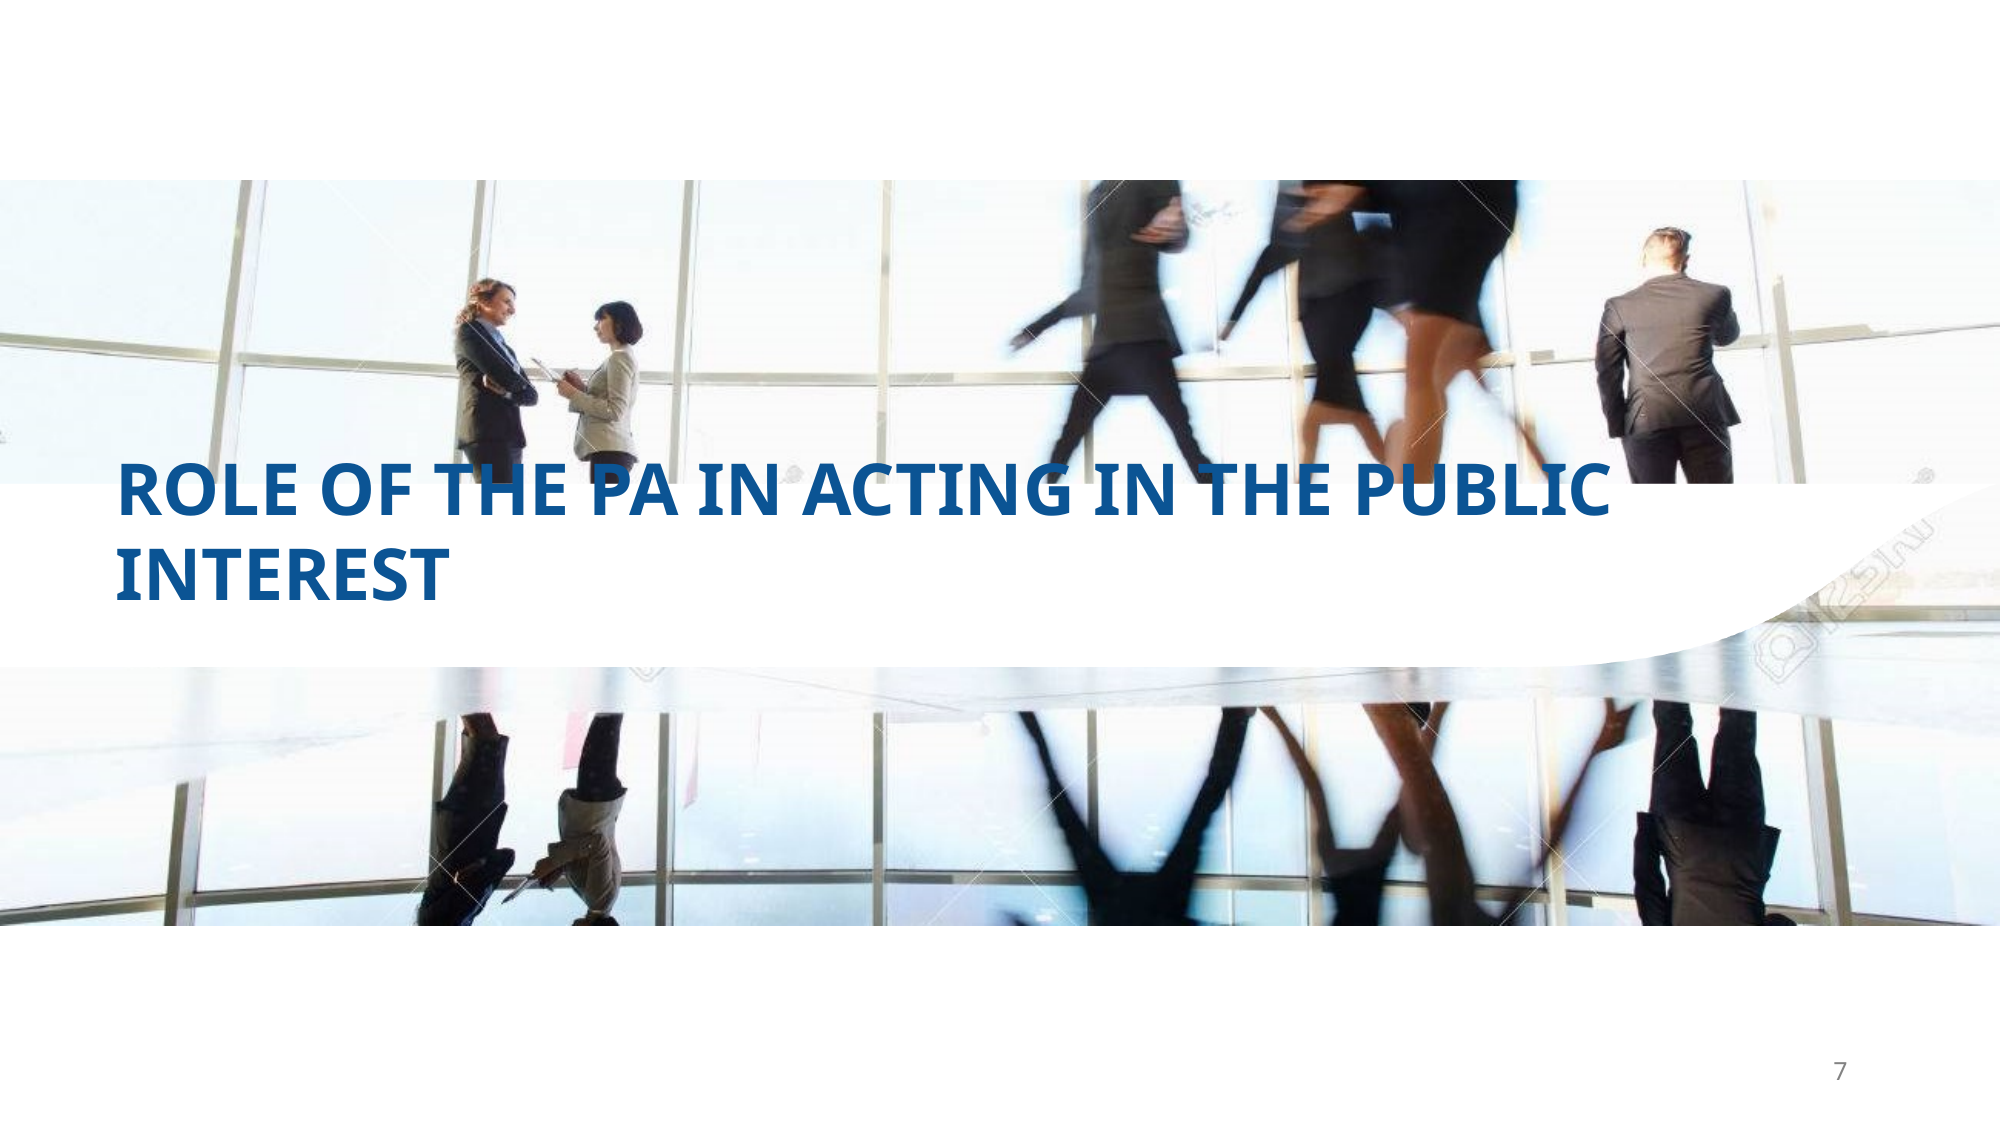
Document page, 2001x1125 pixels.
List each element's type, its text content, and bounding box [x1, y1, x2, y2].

title ROLE OF THE PA IN ACTING IN THE PUBLIC INTEREST [100, 435, 1763, 623]
slide_number 7 [1412, 1042, 1863, 1103]
picture [0, 180, 2000, 926]
